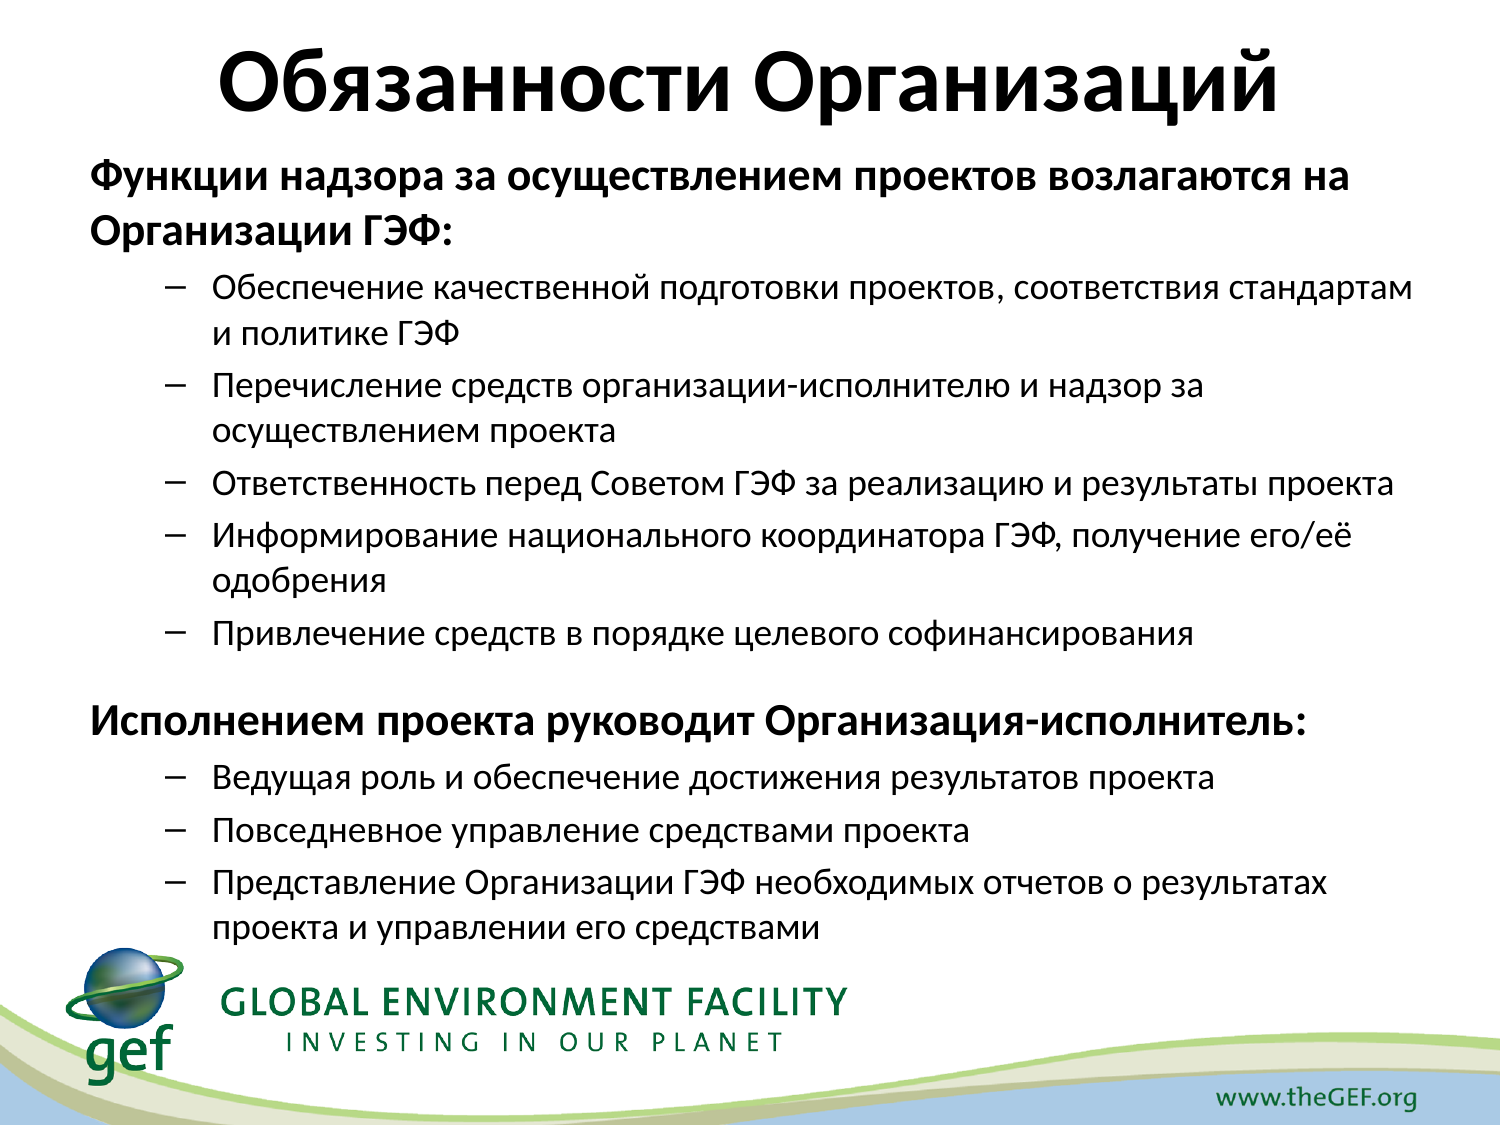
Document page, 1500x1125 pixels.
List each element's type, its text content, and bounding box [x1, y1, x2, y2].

list Функции надзора за осуществлением проектов возлагаются на Организации ГЭФ: Обеспечение качественной подготовки проектов, соответствия стандартам и политике ГЭФ Перечисление средств организации-исполнителю и надзор за осуществлением проекта Ответственность перед Советом ГЭФ за реализацию и результаты проекта Информирование национального координатора ГЭФ, получение его/её одобрения Привлечение средств в порядке целевого софинансирования Исполнением проекта руководит Организация-исполнитель: Ведущая роль и обеспечение достижения результатов проекта Повседневное управление средствами проекта Представление Организации ГЭФ необходимых отчетов о результатах проекта и управлении его средствами [74, 137, 1438, 976]
title Обязанности Организаций [74, 0, 1426, 137]
picture [0, 920, 1500, 1125]
